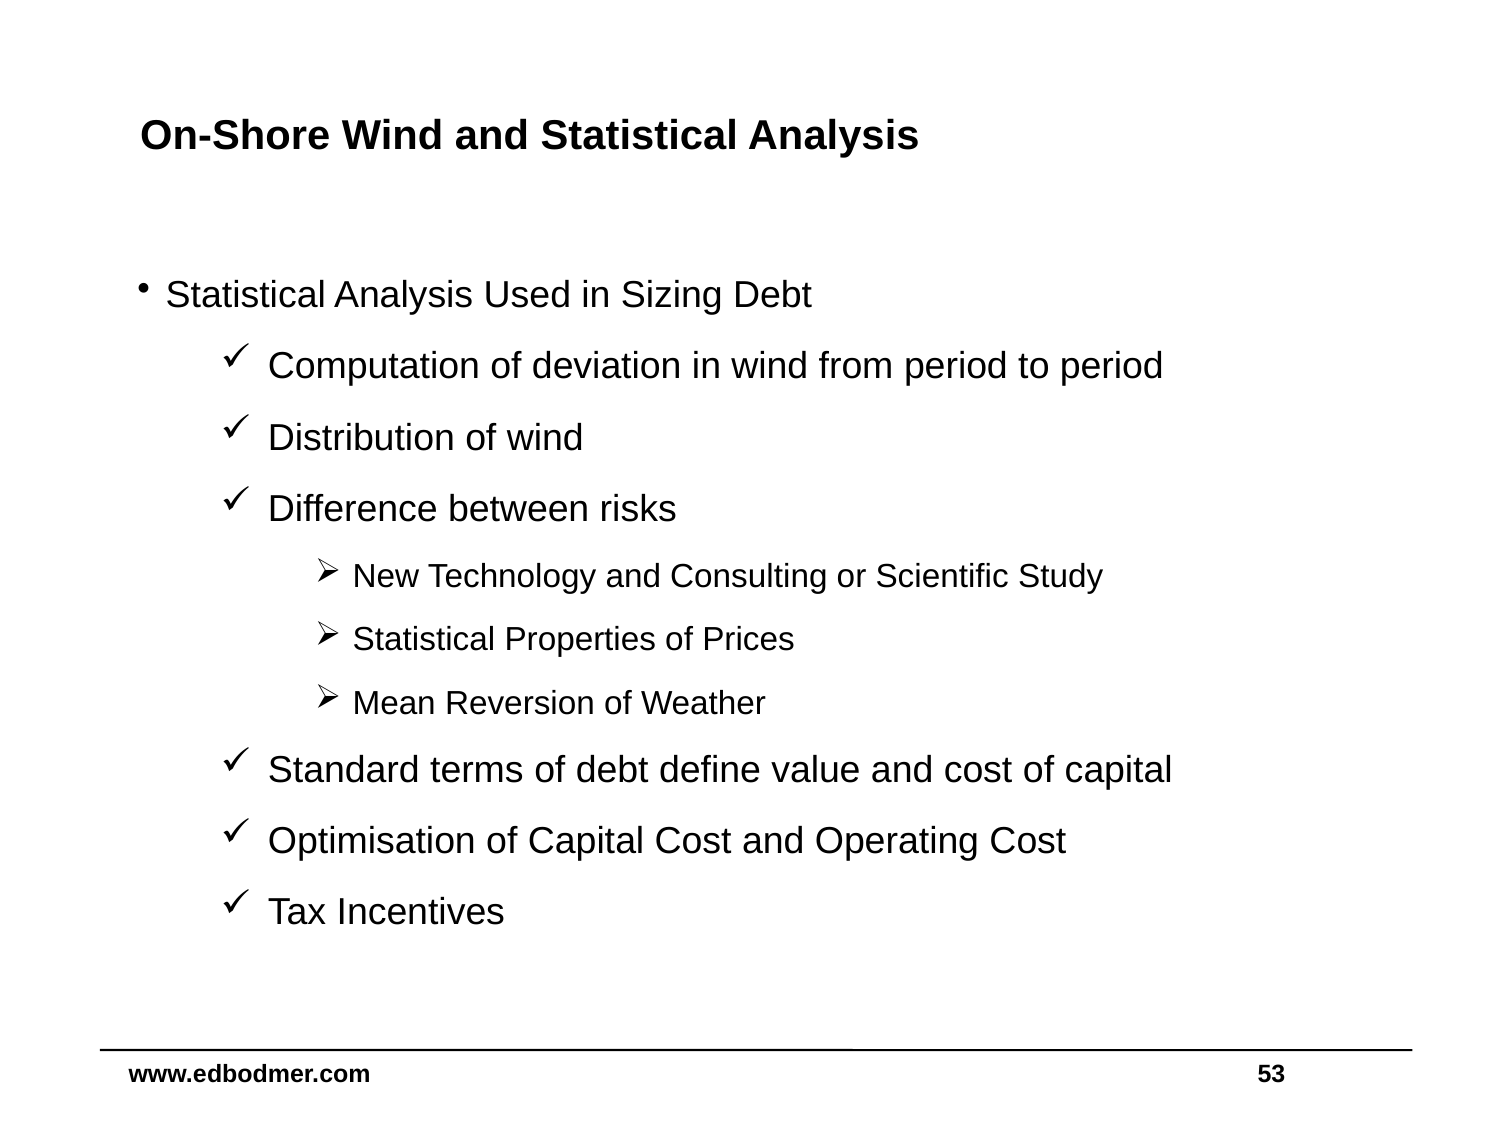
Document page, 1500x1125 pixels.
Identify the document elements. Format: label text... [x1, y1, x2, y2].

title On-Shore Wind and Statistical Analysis [124, 99, 1288, 226]
list Statistical Analysis Used in Sizing Debt Computation of deviation in wind from period to period Distribution of wind Difference between risks New Technology and Consulting or Scientific Study Statistical Properties of Prices Mean Reversion of Weather Standard terms of debt define value and cost of capital Optimisation of Capital Cost and Operating Cost Tax Incentives [112, 262, 1401, 1026]
